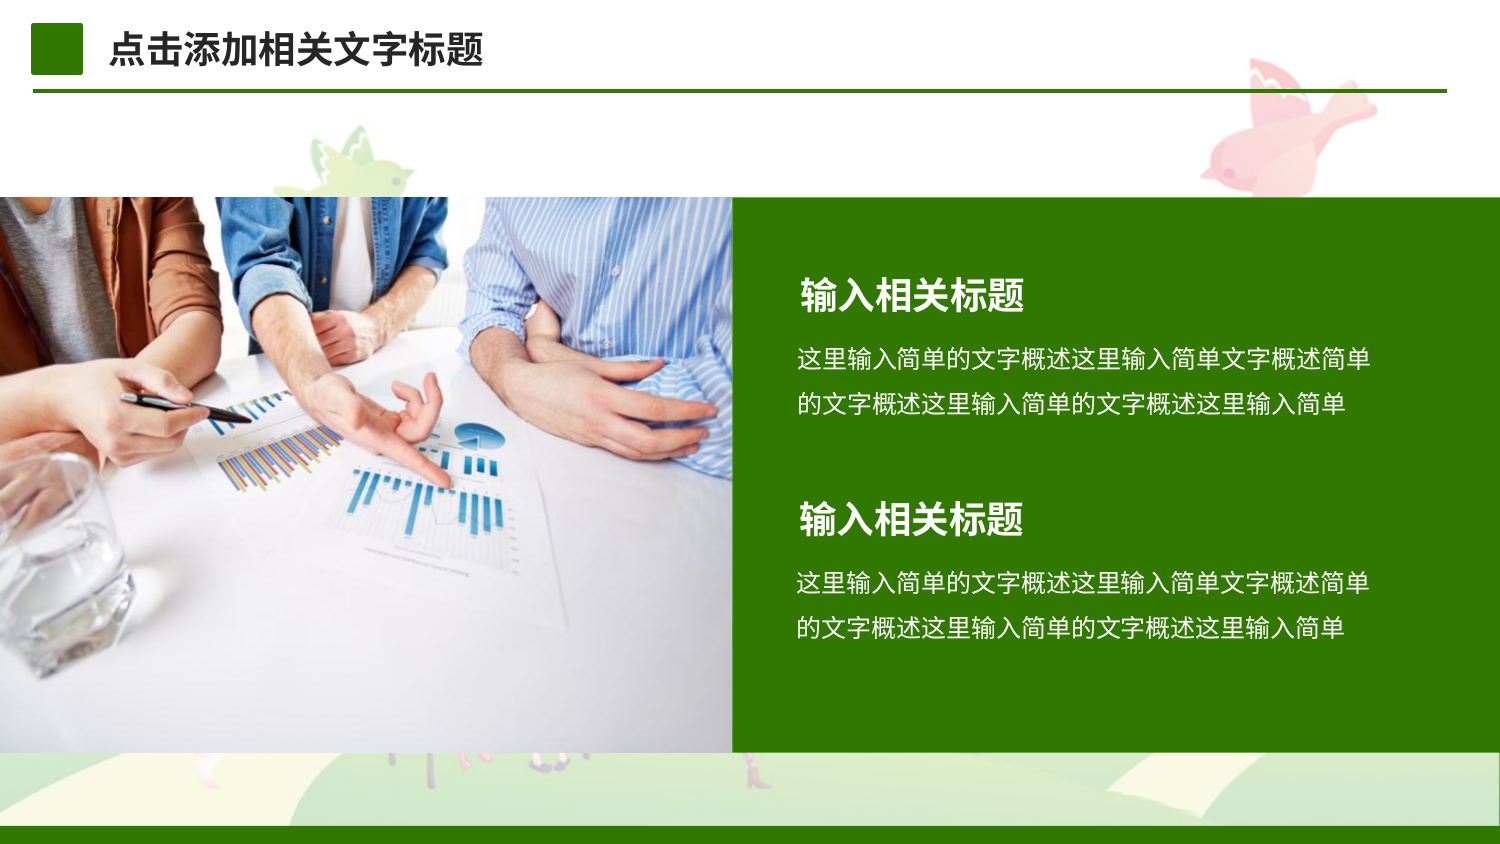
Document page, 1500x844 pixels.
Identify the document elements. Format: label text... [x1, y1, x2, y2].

text_box [730, 195, 1500, 755]
text_box 这里输入简单的文字概述这里输入简单文字概述简单的文字概述这里输入简单的文字概述这里输入简单 [781, 545, 1407, 650]
text_box 这里输入简单的文字概述这里输入简单文字概述简单的文字概述这里输入简单的文字概述这里输入简单 [782, 321, 1408, 426]
picture [0, 755, 1500, 824]
text_box 点击添加相关文字标题 [94, 18, 499, 79]
picture [0, 0, 1500, 195]
text_box [0, 824, 1500, 844]
text_box [31, 23, 83, 75]
text_box 输入相关标题 [785, 264, 1117, 325]
text_box [0, 195, 730, 755]
text_box 输入相关标题 [784, 488, 1117, 549]
